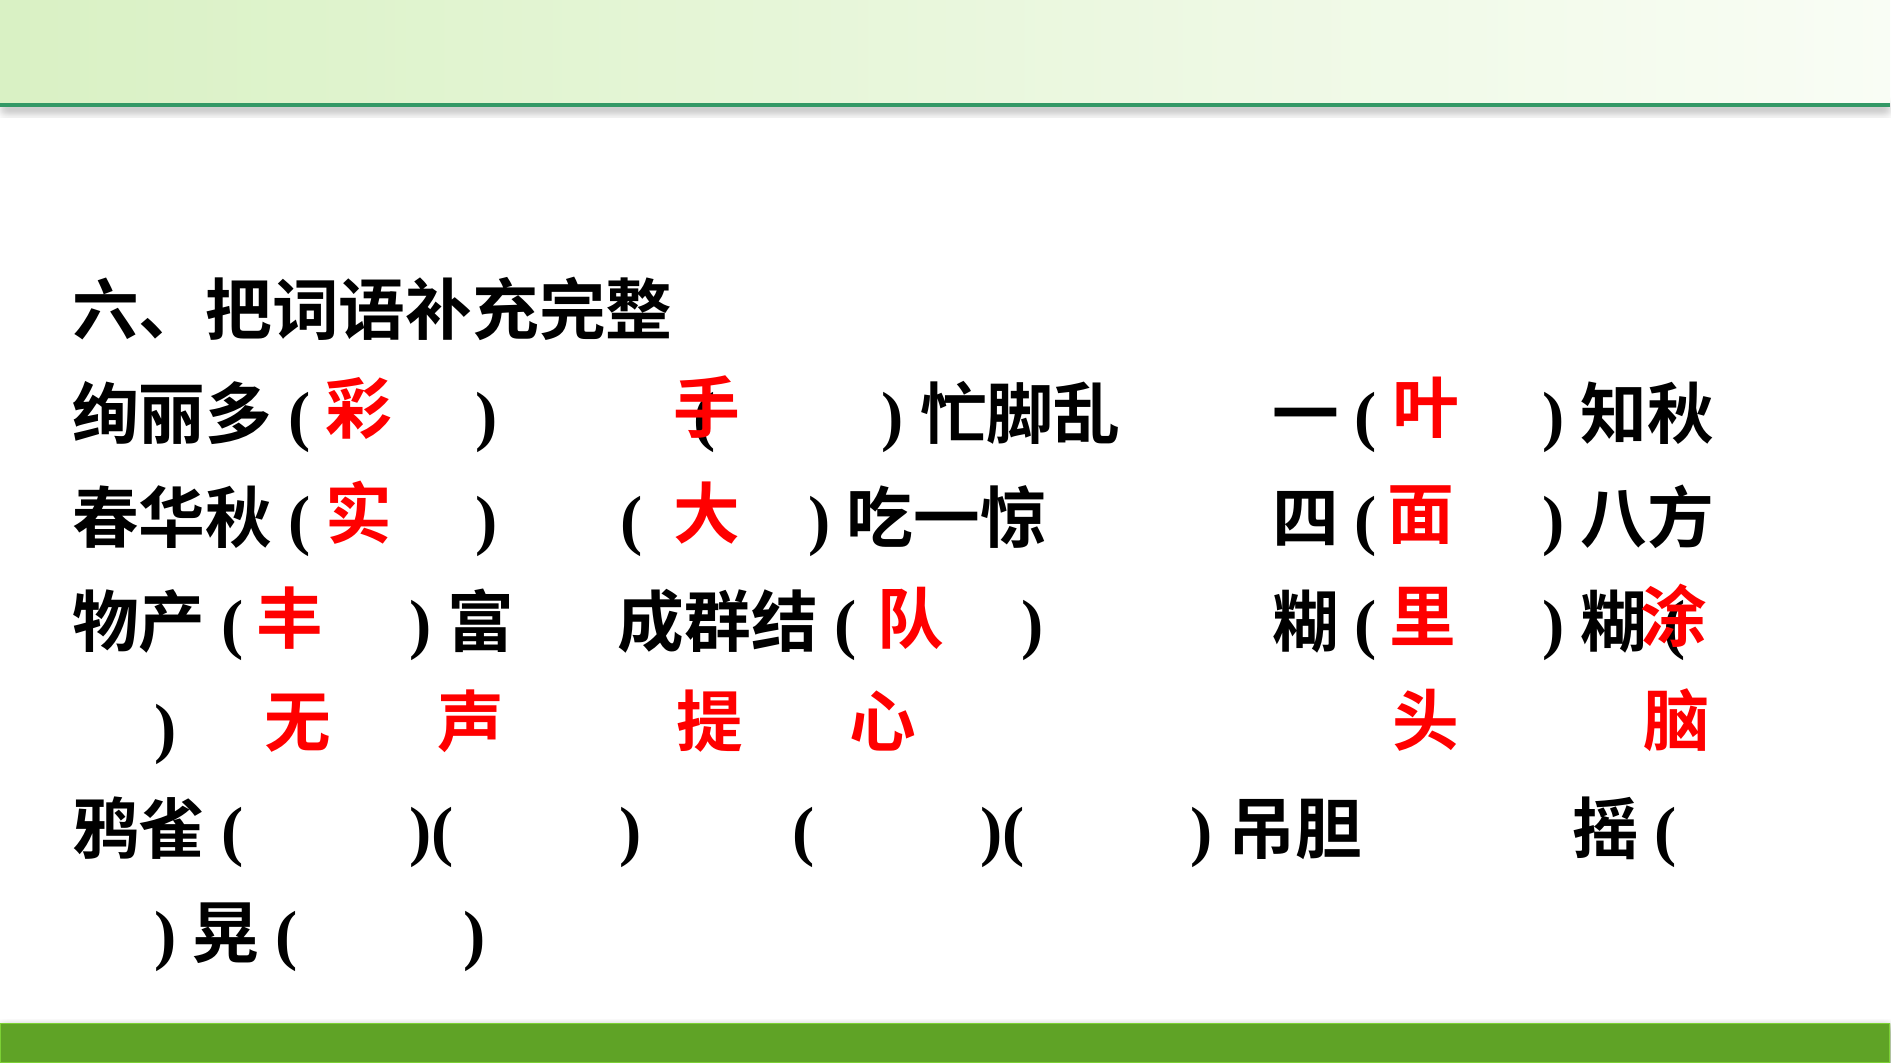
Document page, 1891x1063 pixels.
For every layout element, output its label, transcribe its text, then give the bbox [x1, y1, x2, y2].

text_box 队 [862, 569, 960, 665]
text_box 无 声 [249, 671, 520, 767]
text_box 实 [310, 464, 408, 559]
text_box 手 [658, 358, 756, 454]
text_box 提 心 [661, 671, 932, 767]
text_box 大 [658, 464, 756, 559]
text_box 六、把词语补充完整 绚丽多( ) ( )忙脚乱 一( )知秋 春华秋( ) ( )吃一惊 四( )八方 物产( )富 成群结( ) 糊( )糊( ) 鸦雀( )( ) ( )( )吊胆 摇( )晃( ) [57, 236, 1835, 979]
text_box 里 涂 [1374, 567, 1723, 663]
text_box 叶 [1377, 358, 1475, 454]
text_box 面 [1372, 464, 1469, 559]
text_box 彩 [310, 359, 408, 454]
text_box 头 脑 [1377, 671, 1725, 766]
text_box 丰 [241, 569, 339, 665]
